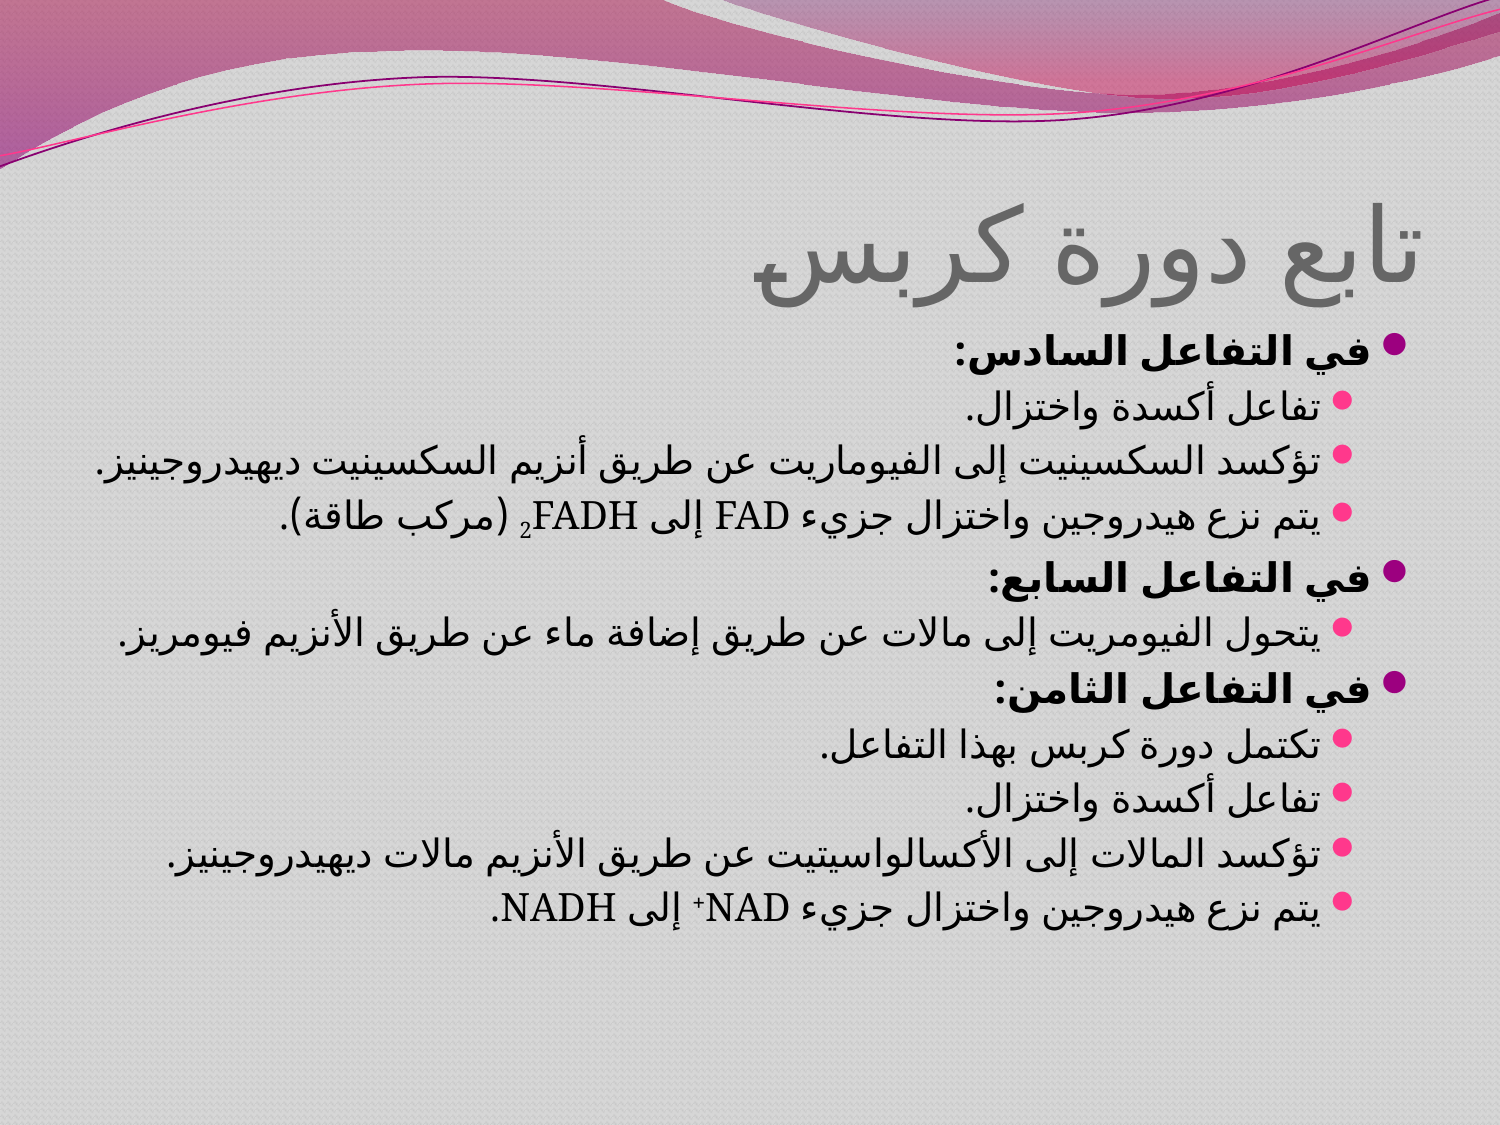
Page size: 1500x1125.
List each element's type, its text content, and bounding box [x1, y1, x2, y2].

title تابع دورة كربس [75, 115, 1425, 303]
list في التفاعل السادس: تفاعل أكسدة واختزال. تؤكسد السكسينيت إلى الفيوماريت عن طريق أنزيم السكسينيت ديهيدروجينيز. يتم نزع هيدروجين واختزال جزيء FAD إلى 2FADH (مركب طاقة). في التفاعل السابع: يتحول الفيومريت إلى مالات عن طريق إضافة ماء عن طريق الأنزيم فيومريز. في التفاعل الثامن: تكتمل دورة كربس بهذا التفاعل. تفاعل أكسدة واختزال. تؤكسد المالات إلى الأكسالواسيتيت عن طريق الأنزيم مالات ديهيدروجينيز. يتم نزع هيدروجين واختزال جزيء NAD+ إلى NADH. [75, 317, 1425, 1038]
